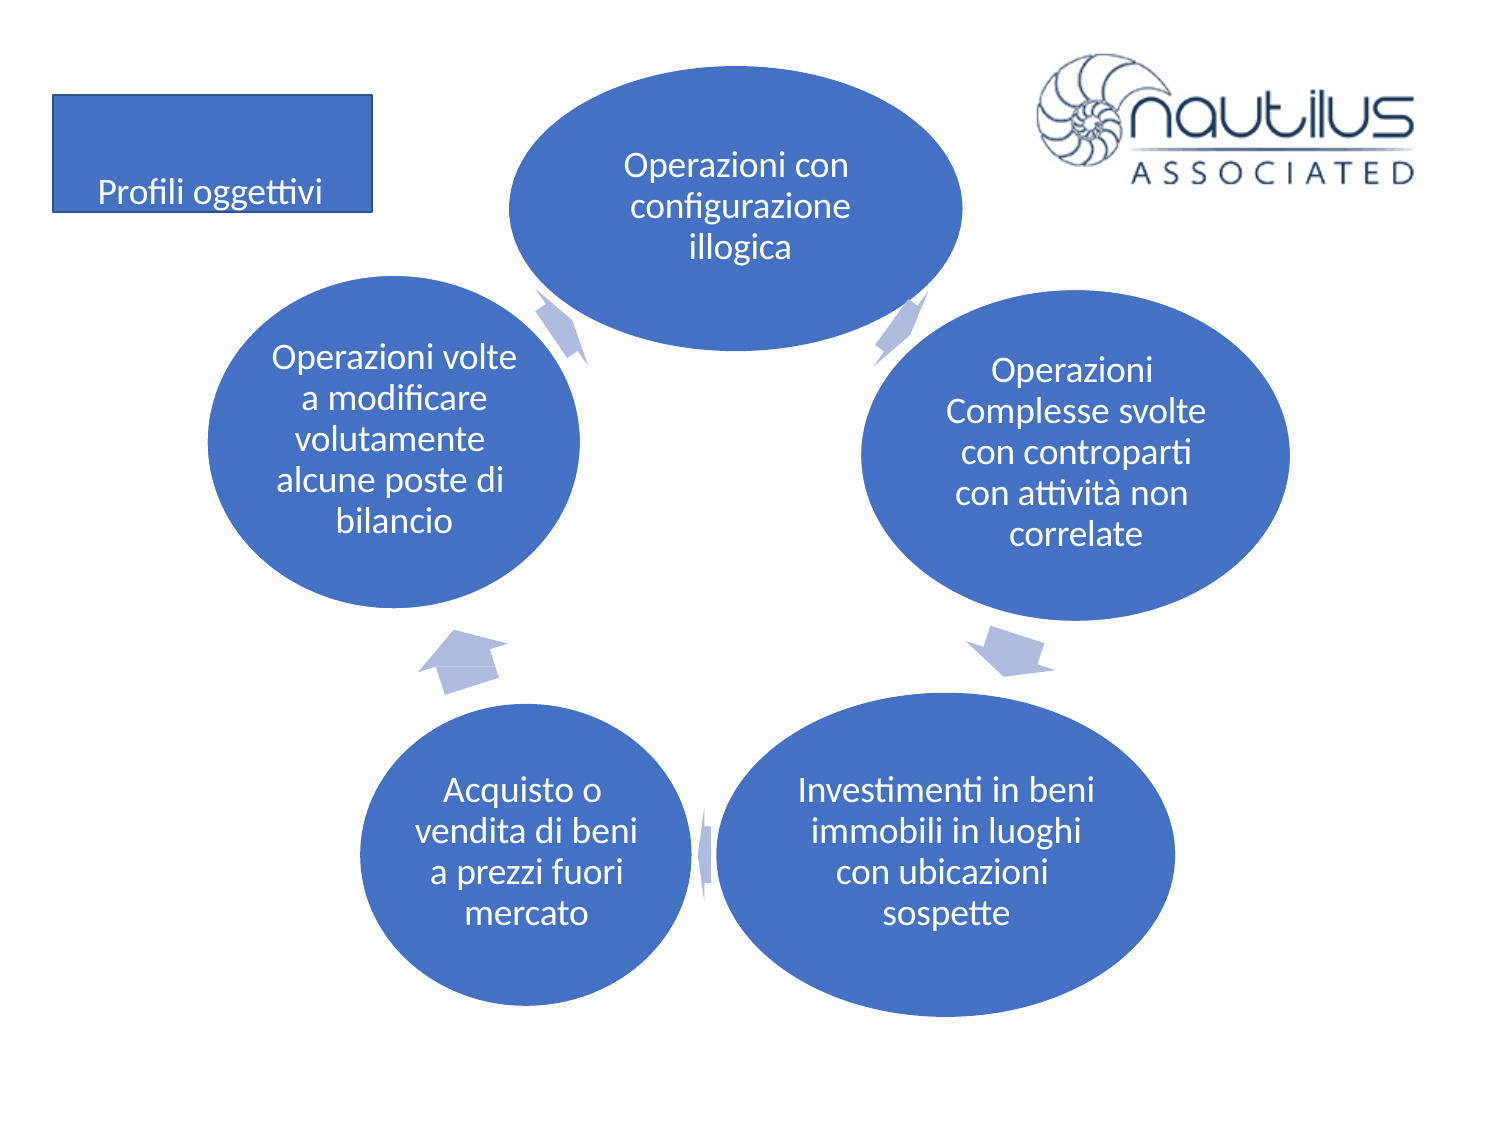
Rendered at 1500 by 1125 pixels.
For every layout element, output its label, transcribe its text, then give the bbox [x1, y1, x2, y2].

text_box [535, 288, 589, 367]
text_box [697, 807, 711, 903]
text_box [417, 629, 508, 695]
text_box [625, 333, 847, 352]
text_box [509, 66, 963, 331]
text_box Profili oggettivi [53, 95, 372, 212]
text_box Operazioni volte a modificare volutamente alcune poste di bilancio [267, 330, 521, 542]
text_box Acquisto o vendita di beni a prezzi fuori mercato [411, 764, 641, 934]
text_box [360, 703, 692, 1006]
text_box [716, 692, 1176, 1017]
text_box Investimenti in beni immobili in luoghi con ubicazioni sospette [793, 764, 1099, 934]
text_box [206, 274, 581, 610]
text_box Operazioni Complesse svolte con controparti con attività non correlate [941, 344, 1210, 555]
title Operazioni con configurazione illogica [619, 138, 852, 333]
text_box [965, 625, 1056, 677]
text_box [873, 290, 929, 367]
picture [998, 40, 1467, 200]
text_box [860, 289, 1291, 622]
